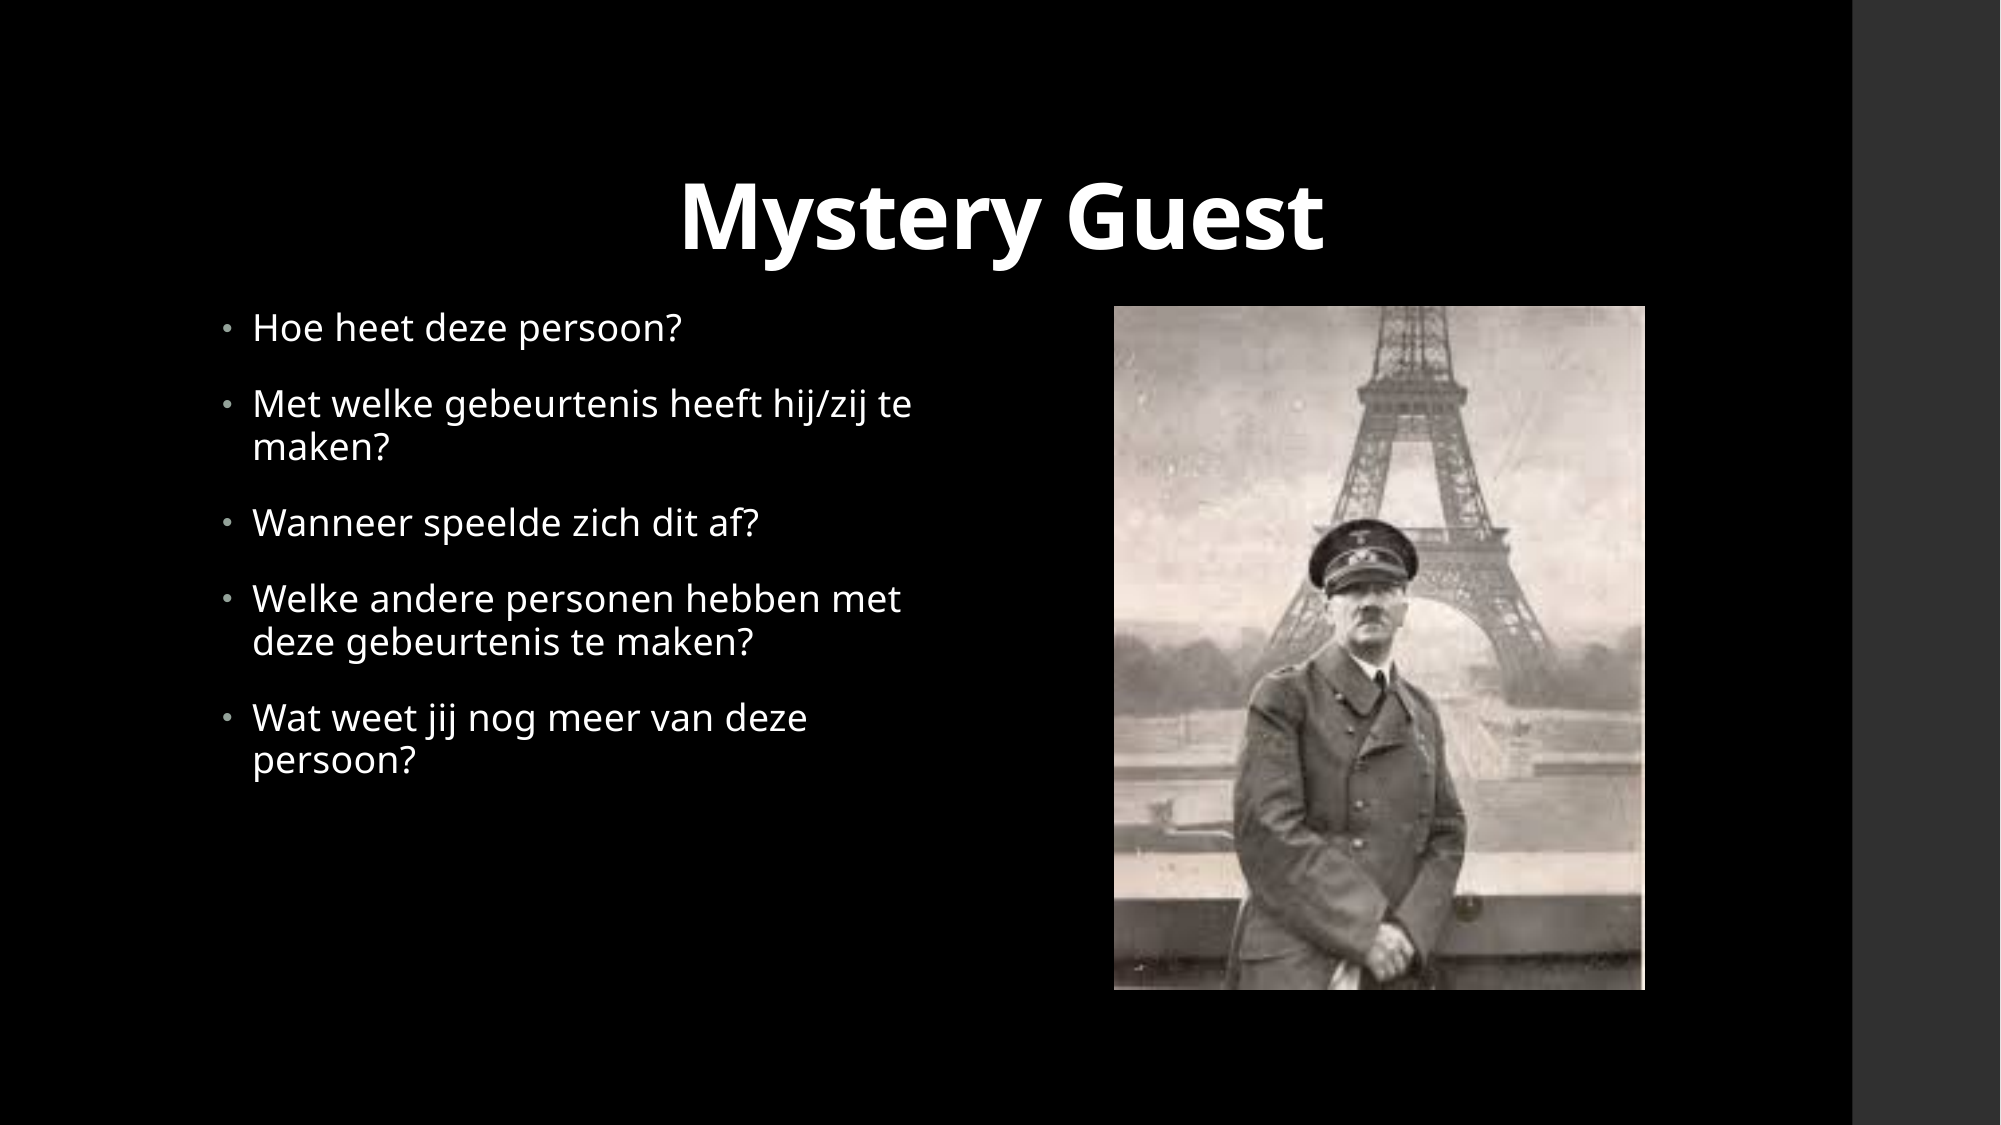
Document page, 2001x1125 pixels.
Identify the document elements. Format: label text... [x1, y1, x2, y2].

title Mystery Guest [206, 60, 1797, 278]
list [1113, 305, 1645, 990]
list Hoe heet deze persoon? Met welke gebeurtenis heeft hij/zij te maken? Wanneer speelde zich dit af? Welke andere personen hebben met deze gebeurtenis te maken? Wat weet jij nog meer van deze persoon? [206, 299, 942, 1014]
